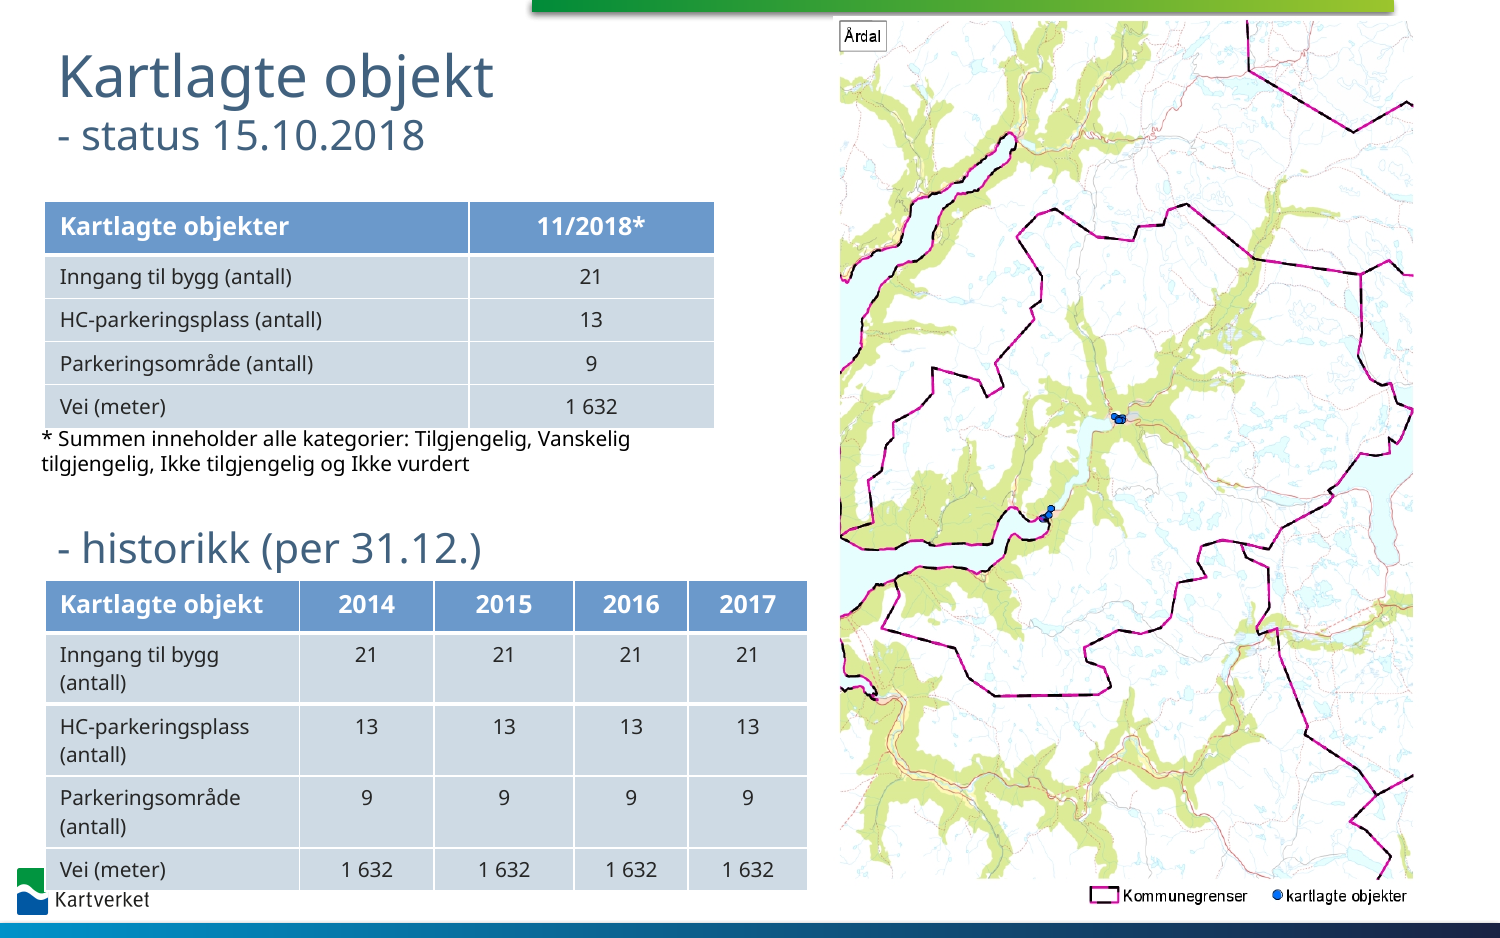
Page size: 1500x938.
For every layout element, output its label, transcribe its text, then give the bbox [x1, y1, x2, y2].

table_cell 21 [470, 257, 714, 298]
text_box * Summen inneholder alle kategorier: Tilgjengelig, Vanskelig tilgjengelig, Ikke tilgjengelig og Ikke vurdert [26, 417, 711, 483]
table_cell HC-parkeringsplass (antall) [45, 299, 468, 341]
table_cell 9 [435, 777, 573, 847]
table_header Kartlagte objekter [45, 202, 468, 253]
table_cell 1 632 [689, 849, 807, 890]
table_cell 9 [300, 777, 433, 847]
text_box - historikk (per 31.12.) [42, 496, 828, 580]
table_cell 13 [300, 706, 433, 775]
table_header 11/2018* [470, 202, 714, 253]
picture [833, 16, 1419, 913]
table_header 2014 [300, 581, 433, 631]
table_cell Parkeringsområde (antall) [46, 777, 299, 847]
table_cell 13 [689, 706, 807, 775]
table_cell 13 [575, 706, 687, 775]
table_cell Inngang til bygg (antall) [45, 257, 468, 298]
table_header 2016 [575, 581, 687, 631]
table_cell 13 [470, 299, 714, 341]
table_cell Inngang til bygg (antall) [46, 635, 299, 702]
text_box Kartlagte objekt - status 15.10.2018 [42, 24, 828, 167]
table_cell 1 632 [470, 385, 714, 428]
table_header Kartlagte objekt [46, 581, 299, 631]
table_cell 21 [575, 635, 687, 702]
table_header 2017 [689, 581, 807, 631]
table_cell 21 [689, 635, 807, 702]
table_header 2015 [435, 581, 573, 631]
table_cell 9 [689, 777, 807, 847]
table_cell 1 632 [575, 849, 687, 890]
table_cell 1 632 [435, 849, 573, 890]
table_cell 21 [435, 635, 573, 702]
table_cell Vei (meter) [45, 385, 468, 417]
table_cell 9 [575, 777, 687, 847]
table_cell 9 [470, 342, 714, 384]
table_cell HC-parkeringsplass (antall) [46, 706, 299, 775]
table_cell Vei (meter) [46, 849, 299, 890]
table_cell 1 632 [300, 849, 433, 890]
table_cell 21 [300, 635, 433, 702]
table_cell 13 [435, 706, 573, 775]
table_cell Parkeringsområde (antall) [45, 342, 468, 384]
